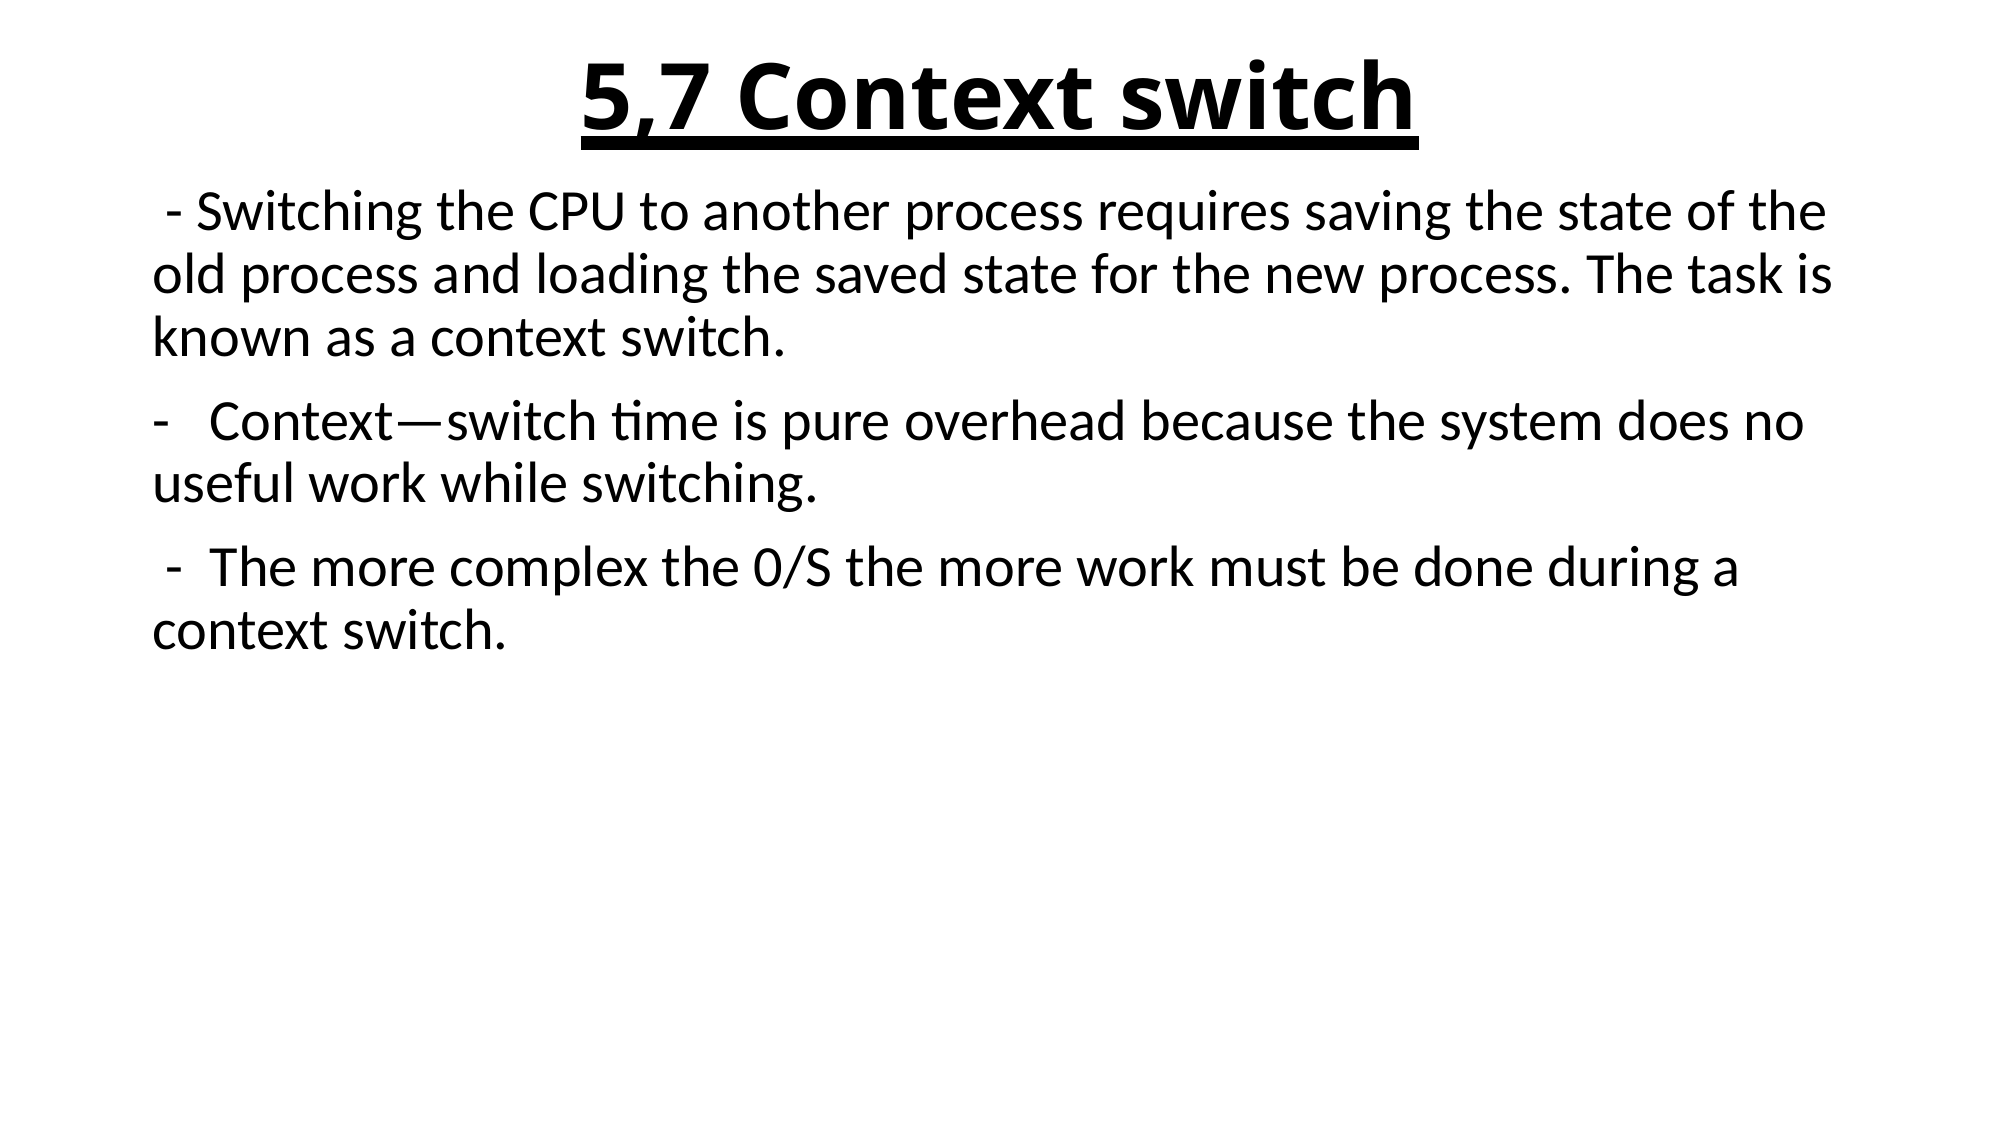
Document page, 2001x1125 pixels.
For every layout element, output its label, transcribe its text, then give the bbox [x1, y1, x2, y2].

list - Switching the CPU to another process requires saving the state of the old process and loading the saved state for the new process. The task is known as a context switch. - Context—switch time is pure overhead because the system does no useful work while switching. - The more complex the 0/S the more work must be done during a context switch. [137, 172, 1863, 1125]
title 5,7 Context switch [137, 76, 1863, 172]
text_box [0, 0, 2000, 75]
